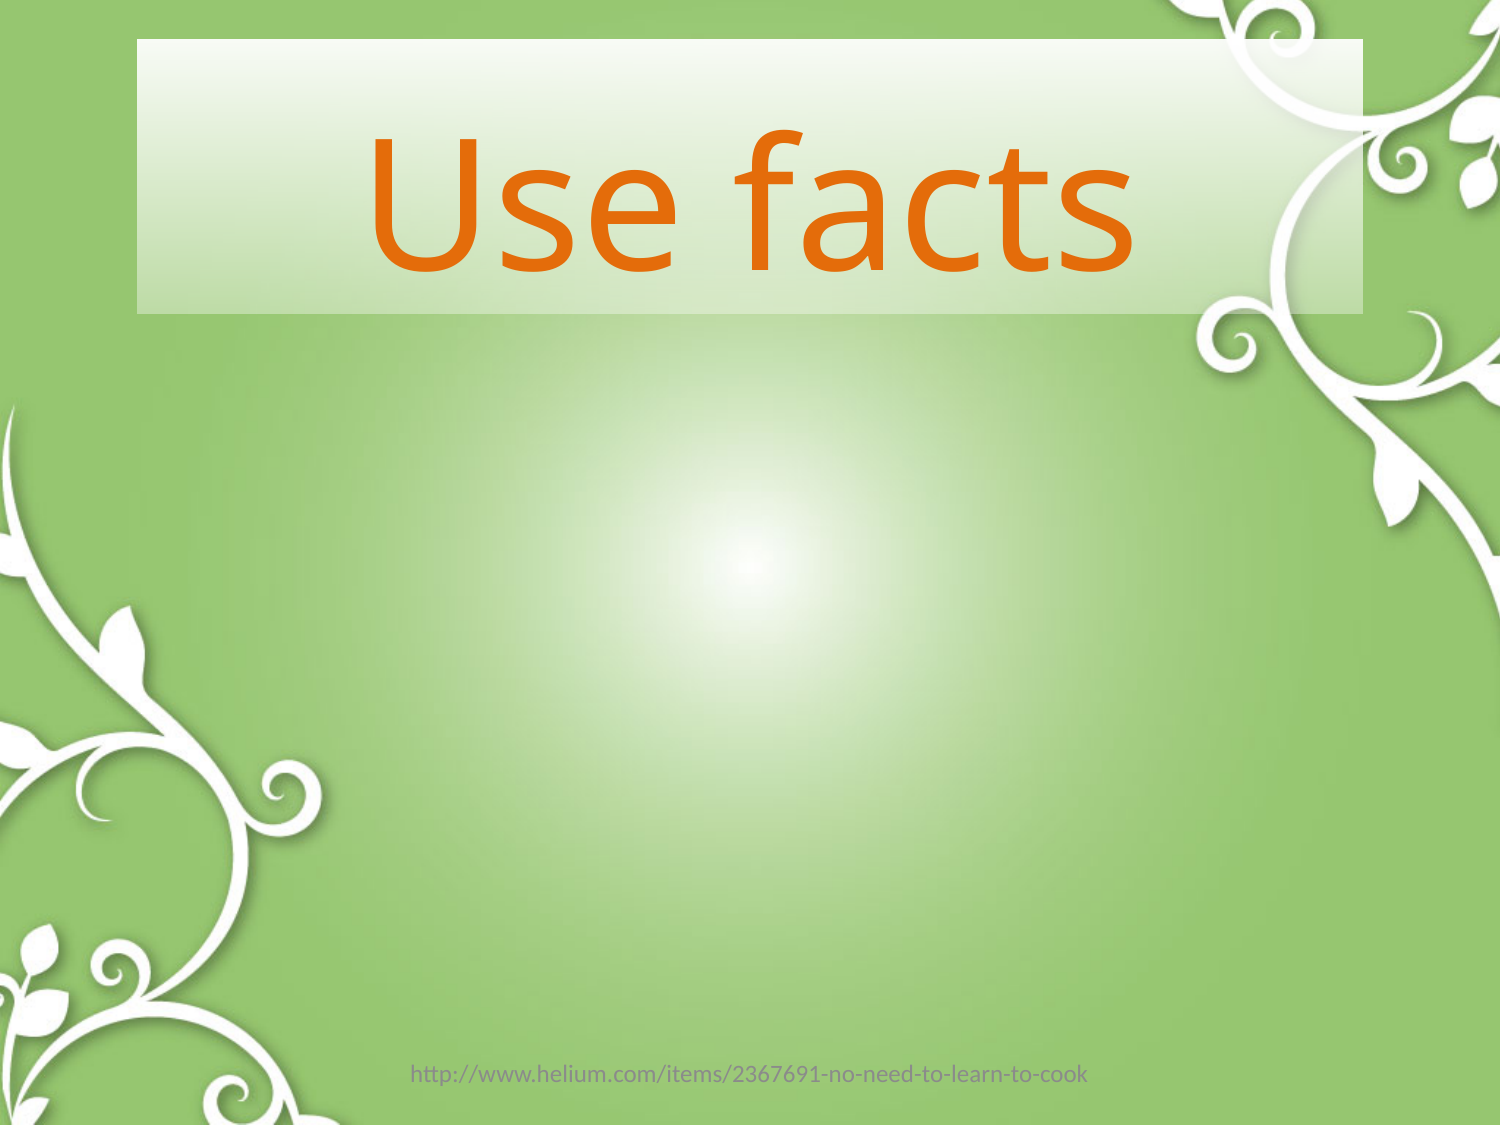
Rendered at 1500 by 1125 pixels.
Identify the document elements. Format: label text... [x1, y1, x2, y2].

picture [0, 0, 1500, 1125]
footer http://www.helium.com/items/2367691-no-need-to-learn-to-cook [174, 1042, 1325, 1103]
text_box Use facts [137, 39, 1363, 314]
